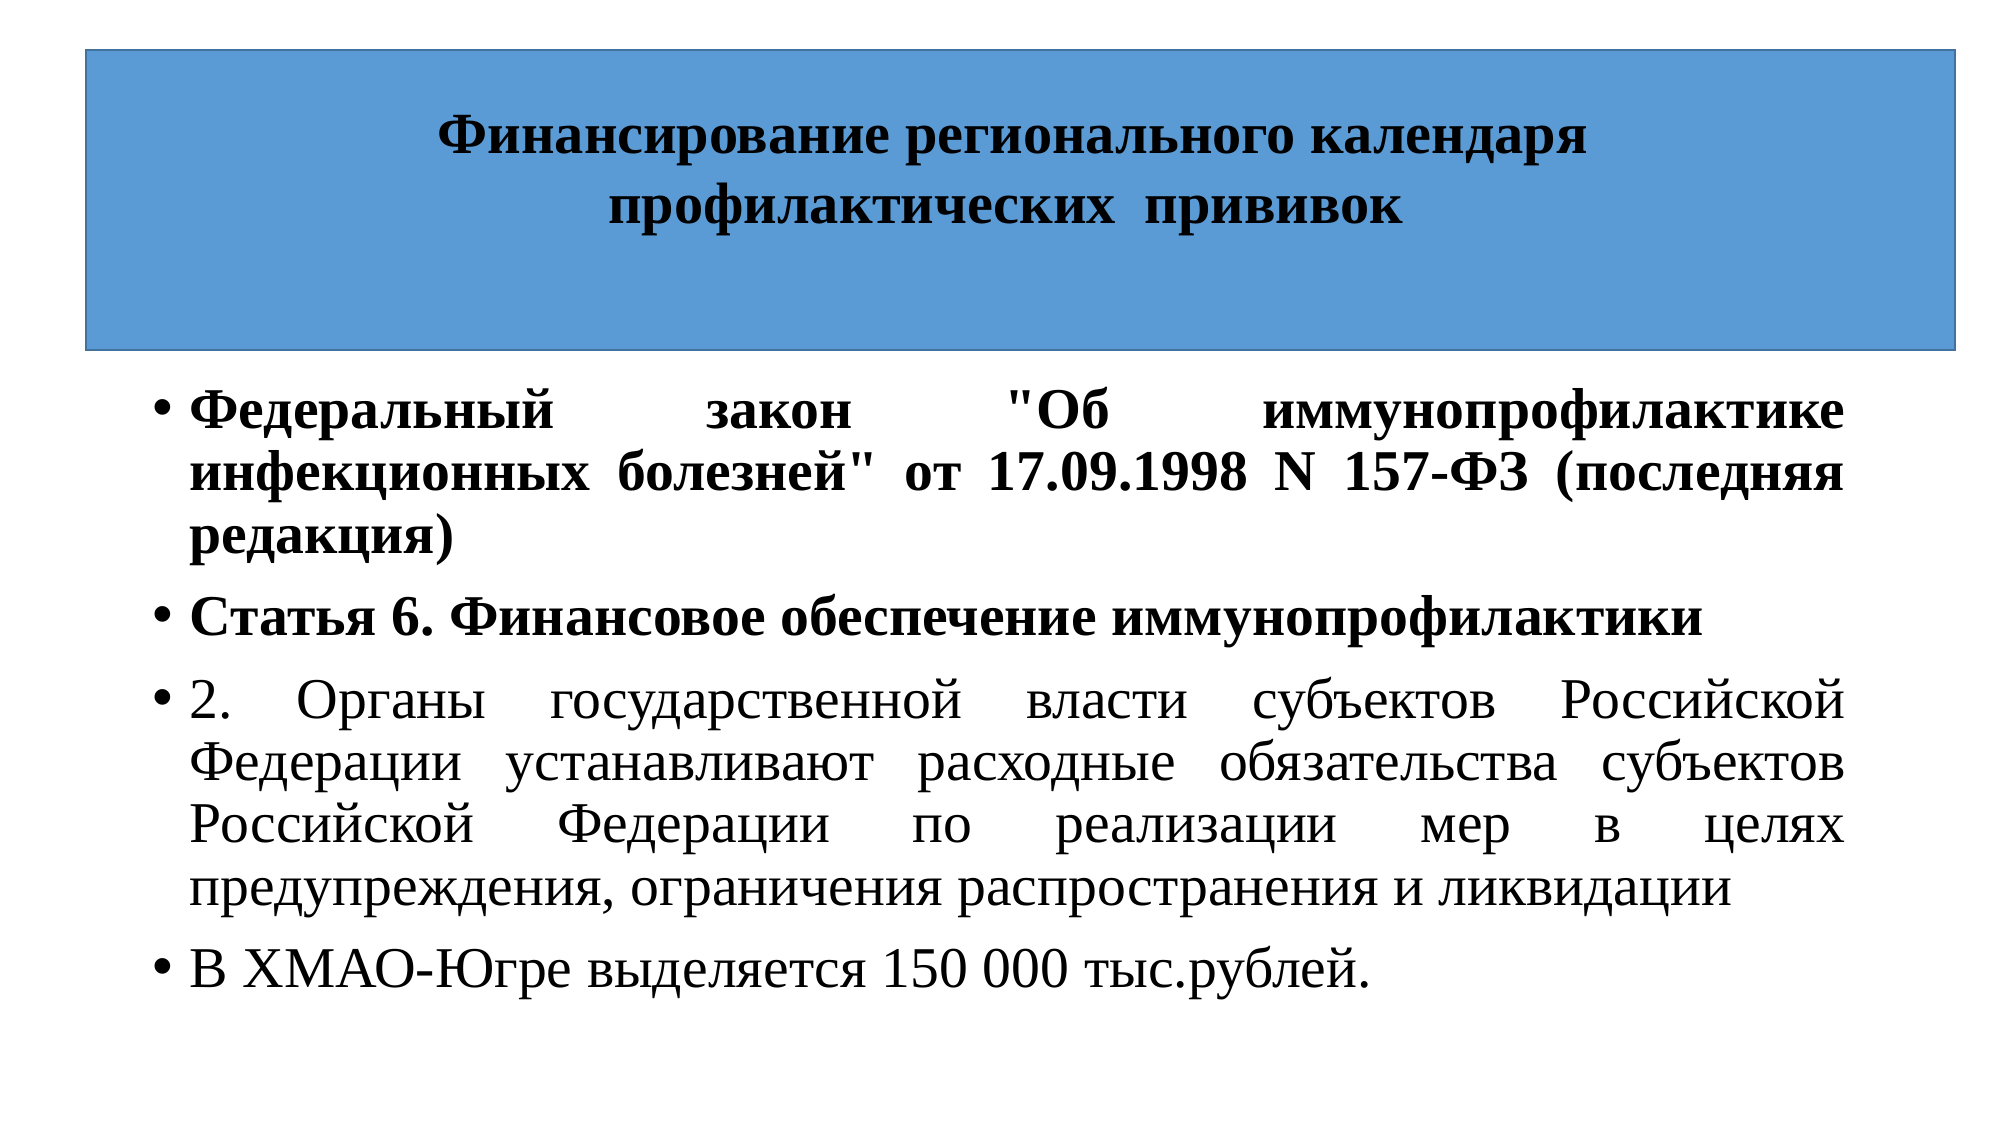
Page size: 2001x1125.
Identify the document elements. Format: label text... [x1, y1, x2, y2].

list Федеральный закон "Об иммунопрофилактике инфекционных болезней" от 17.09.1998 N 157-ФЗ (последняя редакция) Статья 6. Финансовое обеспечение иммунопрофилактики 2. Органы государственной власти субъектов Российской Федерации устанавливают расходные обязательства субъектов Российской Федерации по реализации мер в целях предупреждения, ограничения распространения и ликвидации В ХМАО-Югре выделяется 150 000 тыс.рублей. [137, 371, 1863, 1014]
text_box Финансирование регионального календаря профилактических прививок [85, 49, 1956, 351]
